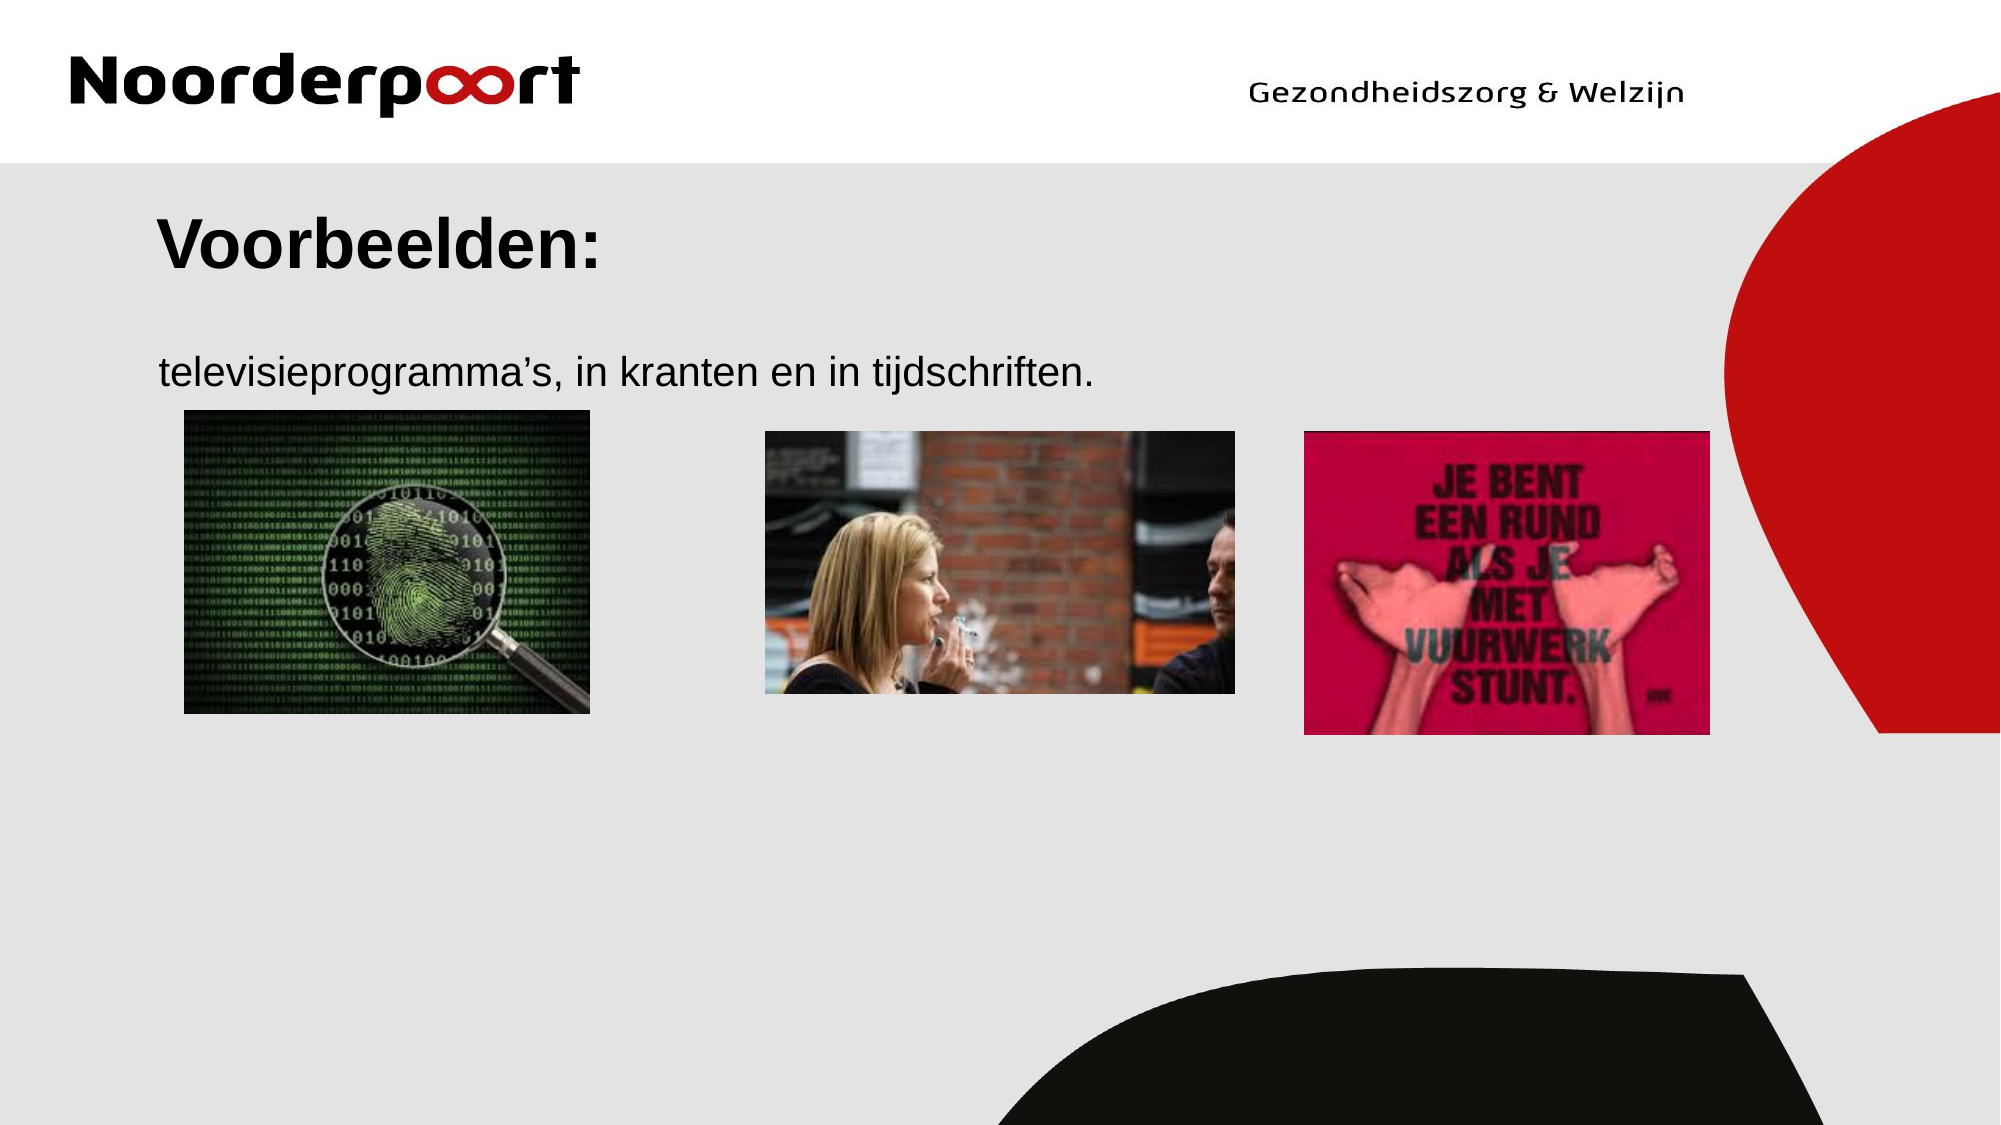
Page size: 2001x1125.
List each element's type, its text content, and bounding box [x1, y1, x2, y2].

list televisieprogramma’s, in kranten en in tijdschriften. [132, 341, 1710, 925]
picture [0, 0, 2001, 1125]
title Voorbeelden: [141, 187, 1720, 294]
